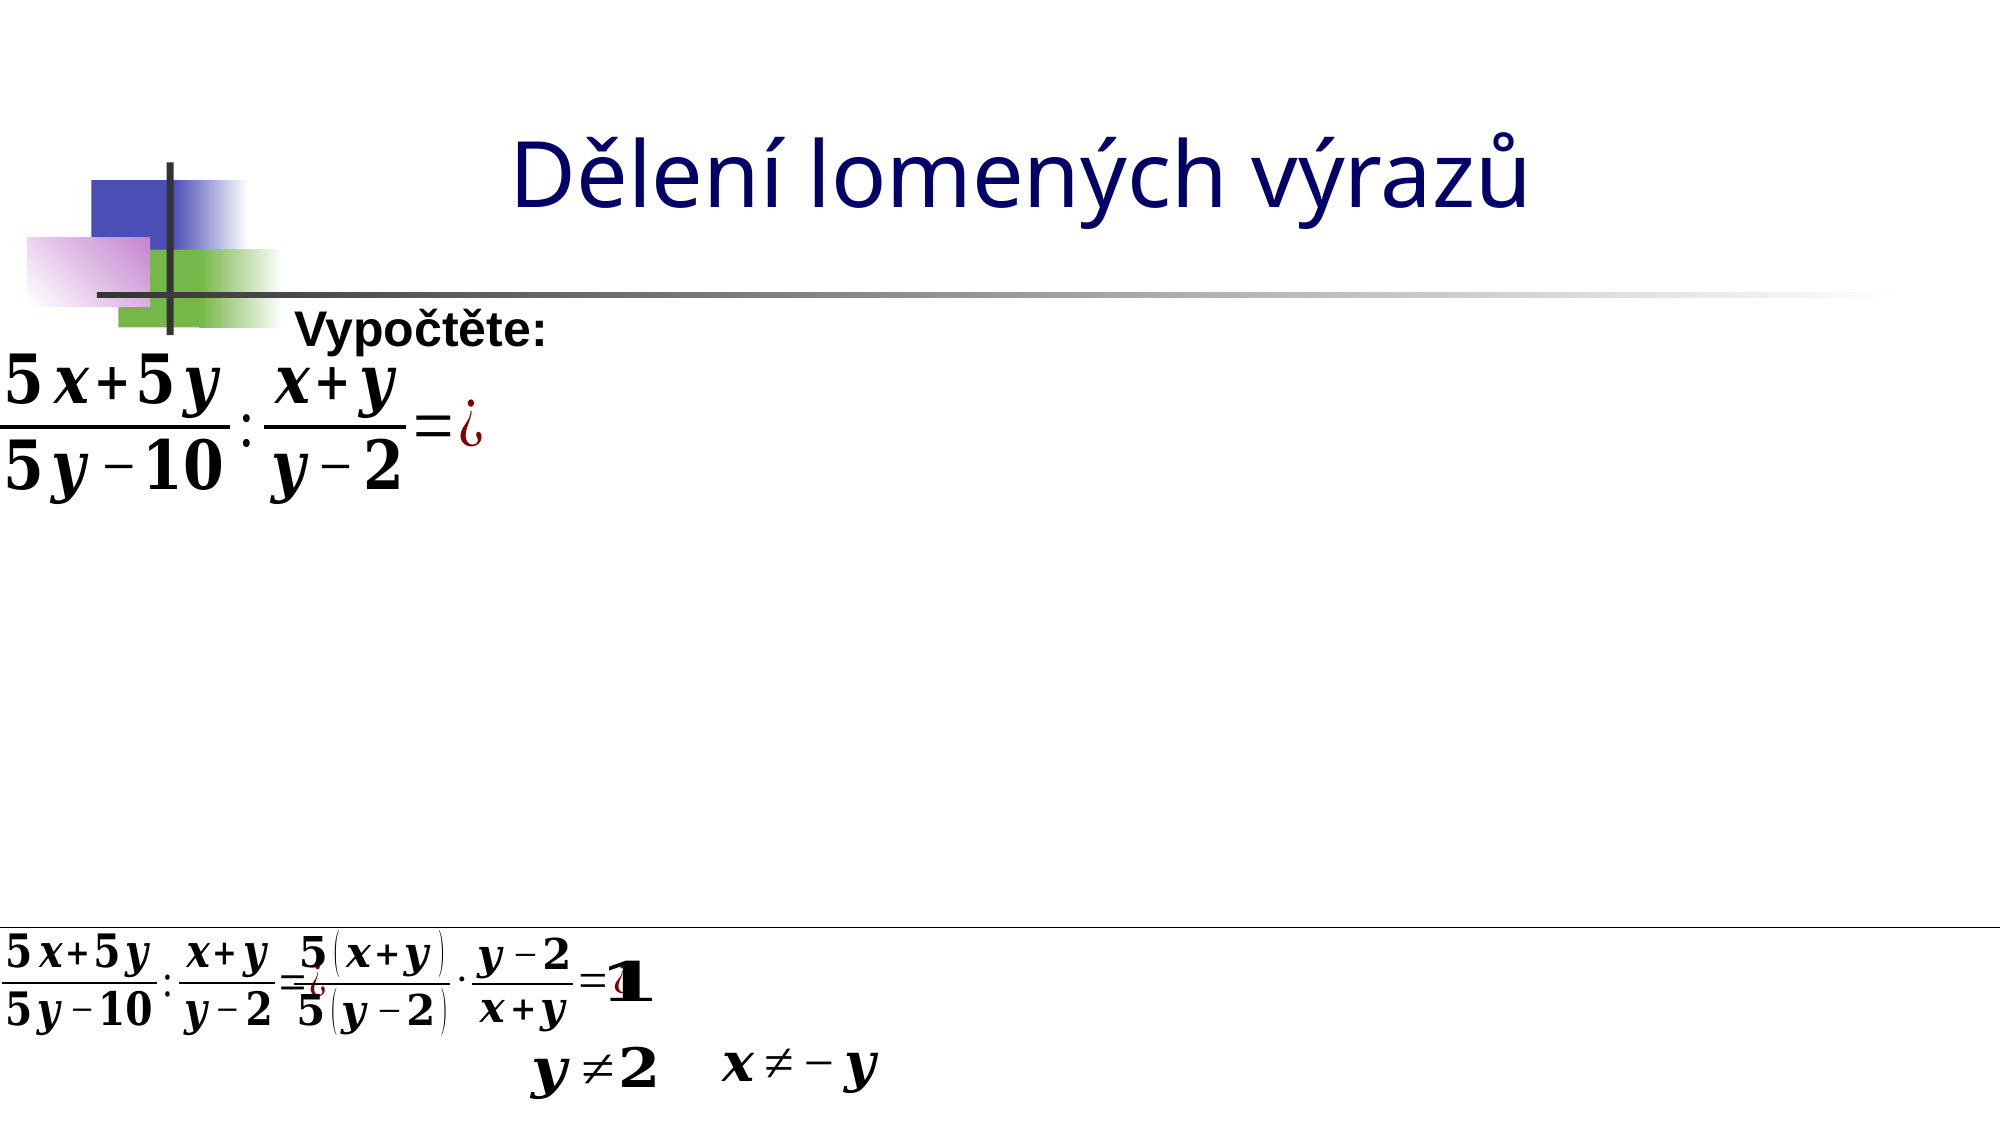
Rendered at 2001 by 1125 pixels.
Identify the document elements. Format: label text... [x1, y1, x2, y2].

text_box Vypočtěte: [279, 290, 581, 362]
text_box Dělení lomených výrazů [416, 113, 1626, 228]
